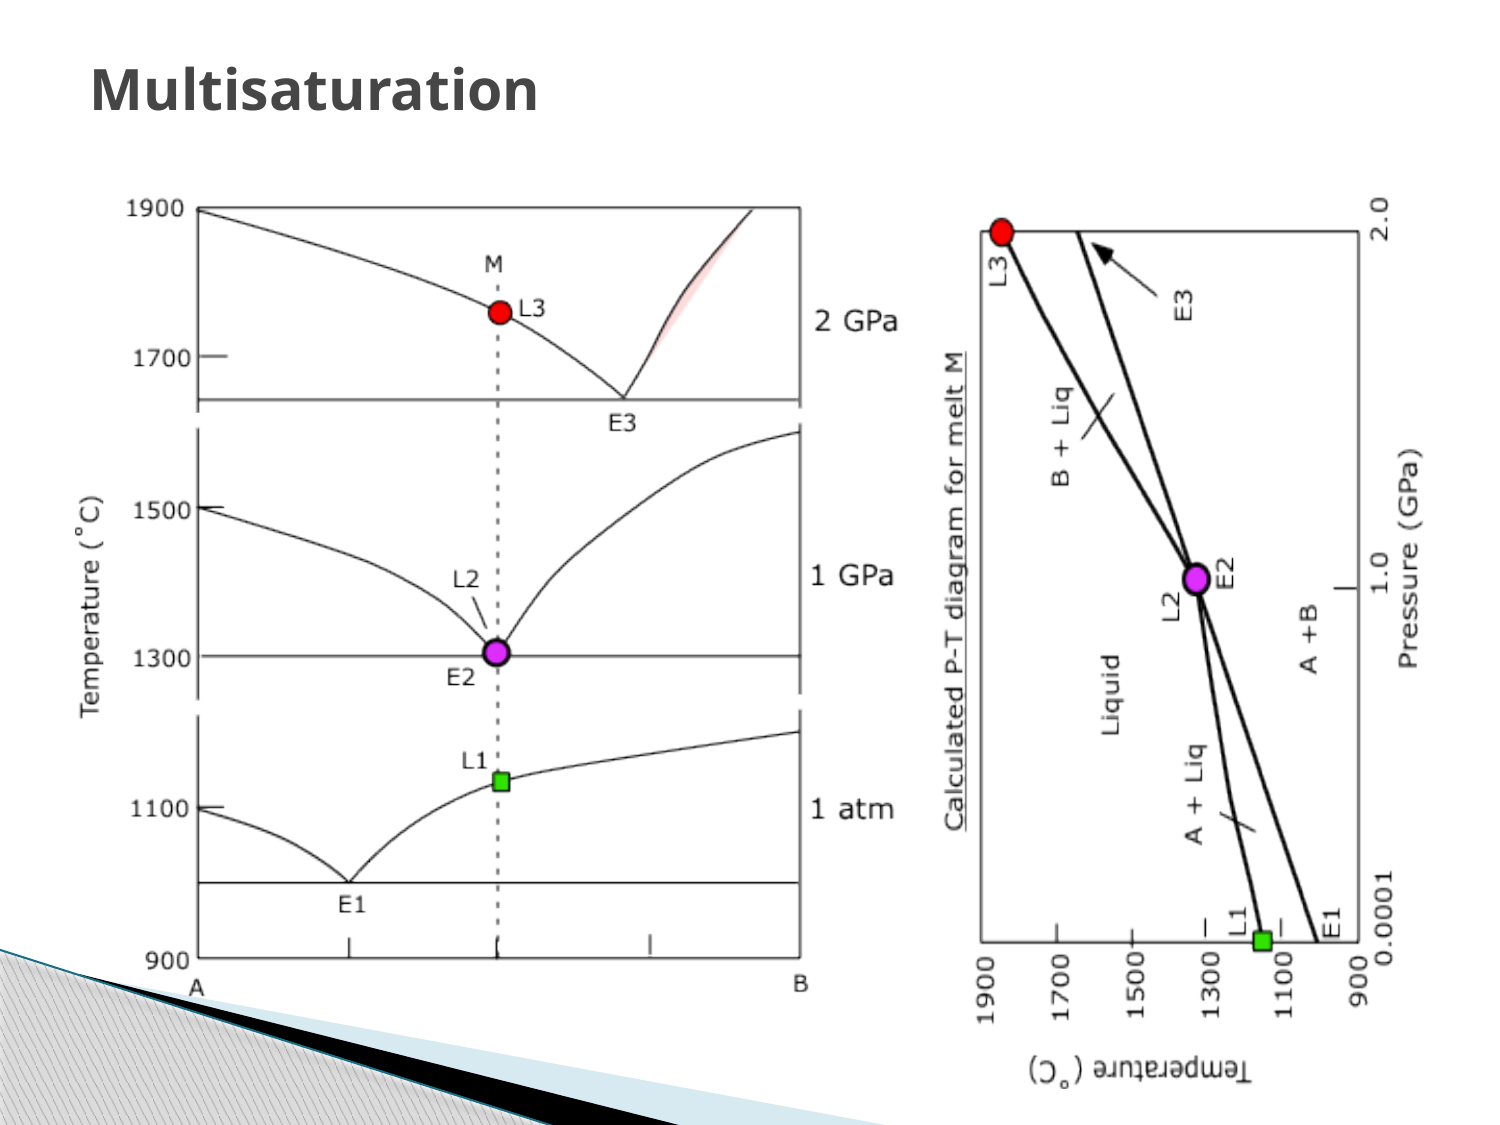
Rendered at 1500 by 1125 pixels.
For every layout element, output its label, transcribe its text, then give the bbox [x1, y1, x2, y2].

title Multisaturation [75, 45, 1425, 130]
picture [74, 192, 1500, 1088]
